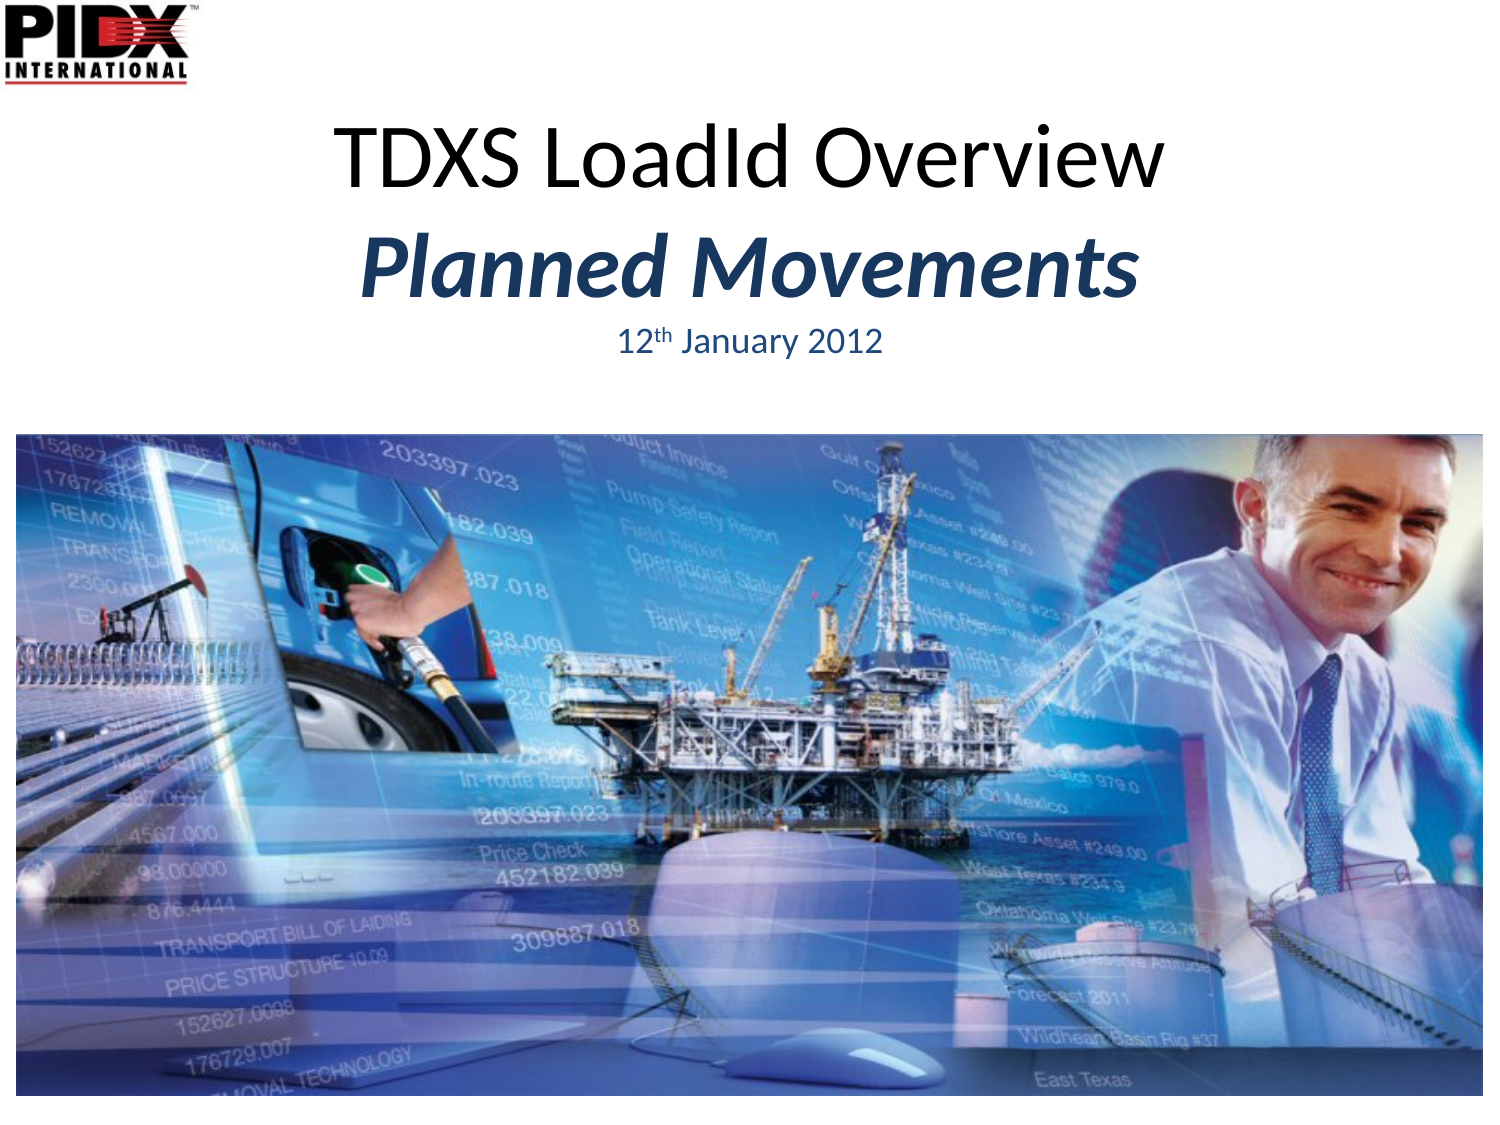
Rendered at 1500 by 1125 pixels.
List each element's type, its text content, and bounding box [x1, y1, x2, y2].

picture [0, 0, 205, 92]
picture [16, 434, 1484, 1096]
title TDXS LoadId Overview Planned Movements 12th January 2012 [75, 45, 1425, 412]
